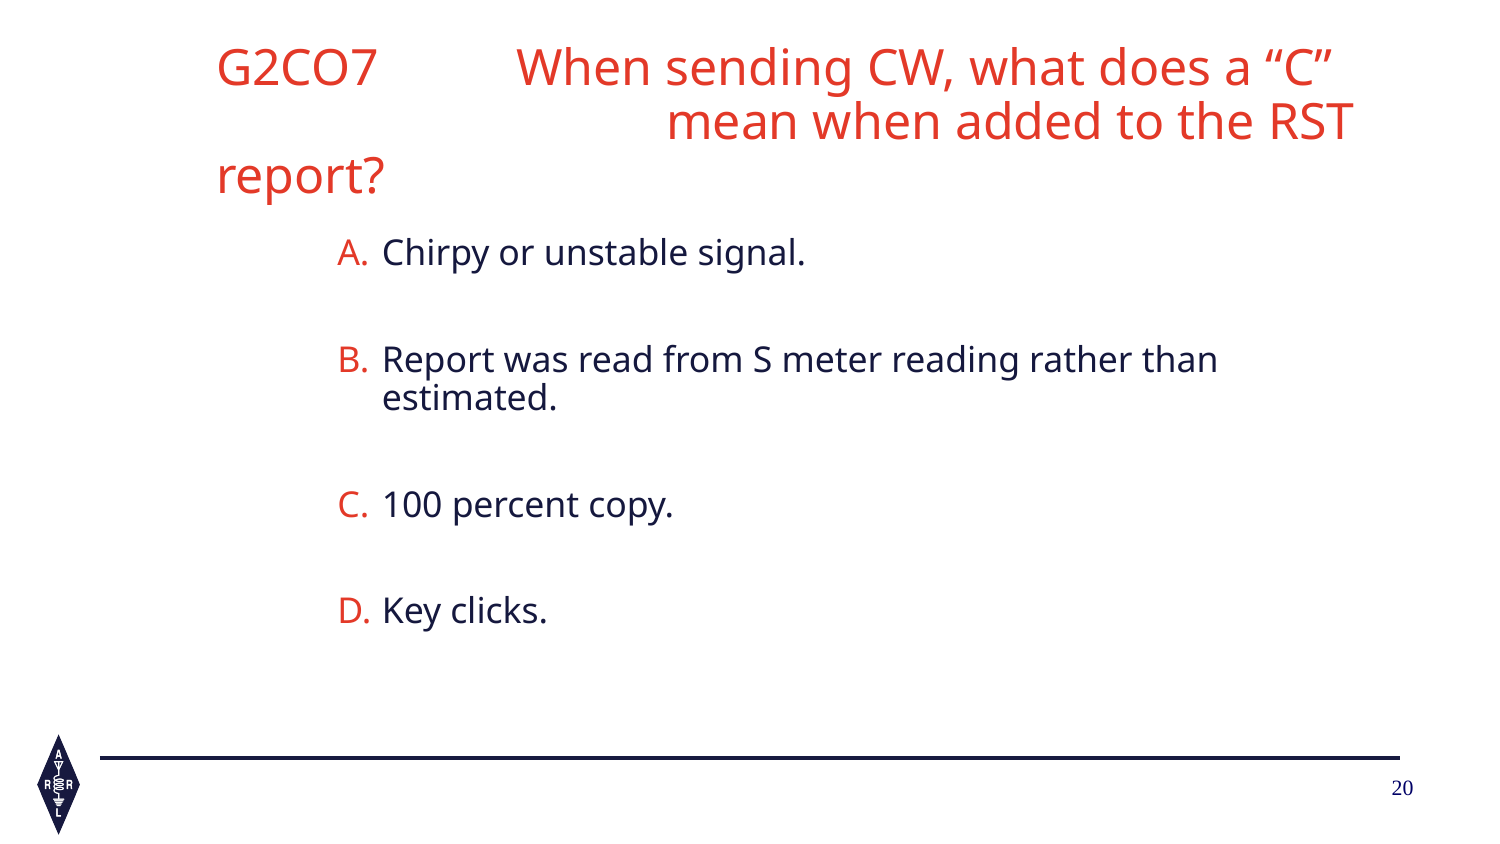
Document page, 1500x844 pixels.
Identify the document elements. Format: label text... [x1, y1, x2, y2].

picture [37, 734, 80, 835]
title G2CO7 When sending CW, what does a “C” mean when added to the RST report? [216, 36, 1379, 175]
list Chirpy or unstable signal. Report was read from S meter reading rather than estimated. 100 percent copy. Key clicks. [337, 229, 1258, 679]
text_box 20 [1353, 768, 1425, 827]
